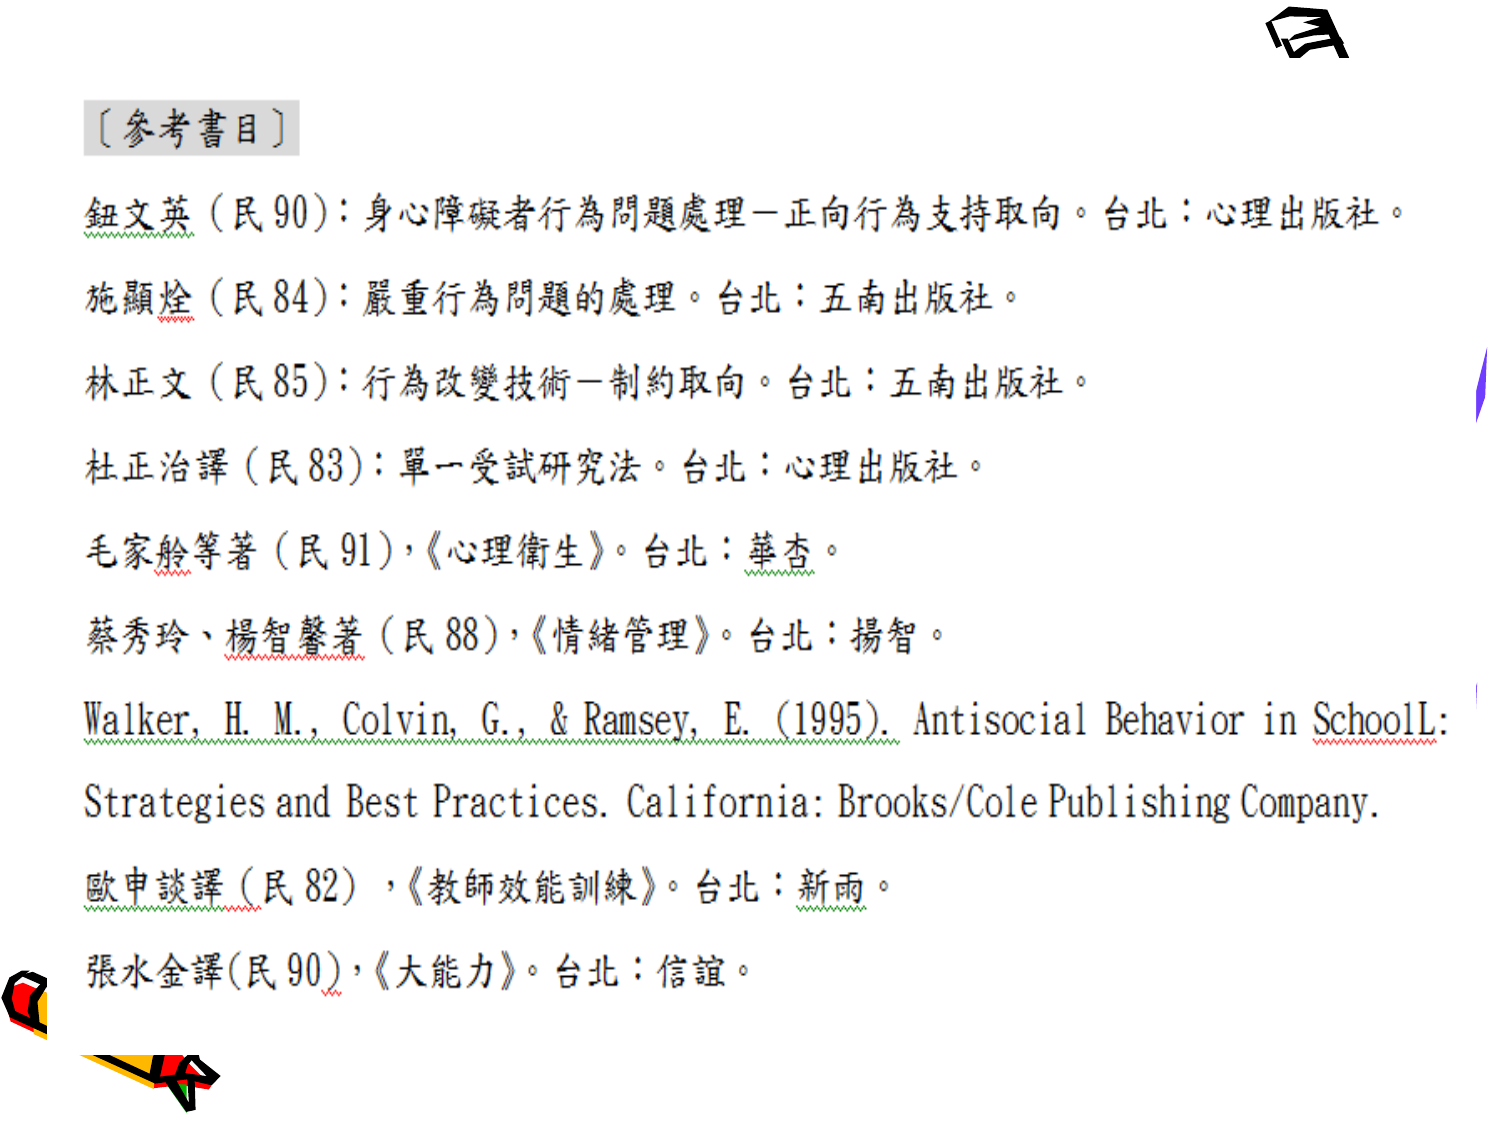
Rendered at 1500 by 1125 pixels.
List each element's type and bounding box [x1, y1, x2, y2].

picture [46, 58, 1477, 1055]
